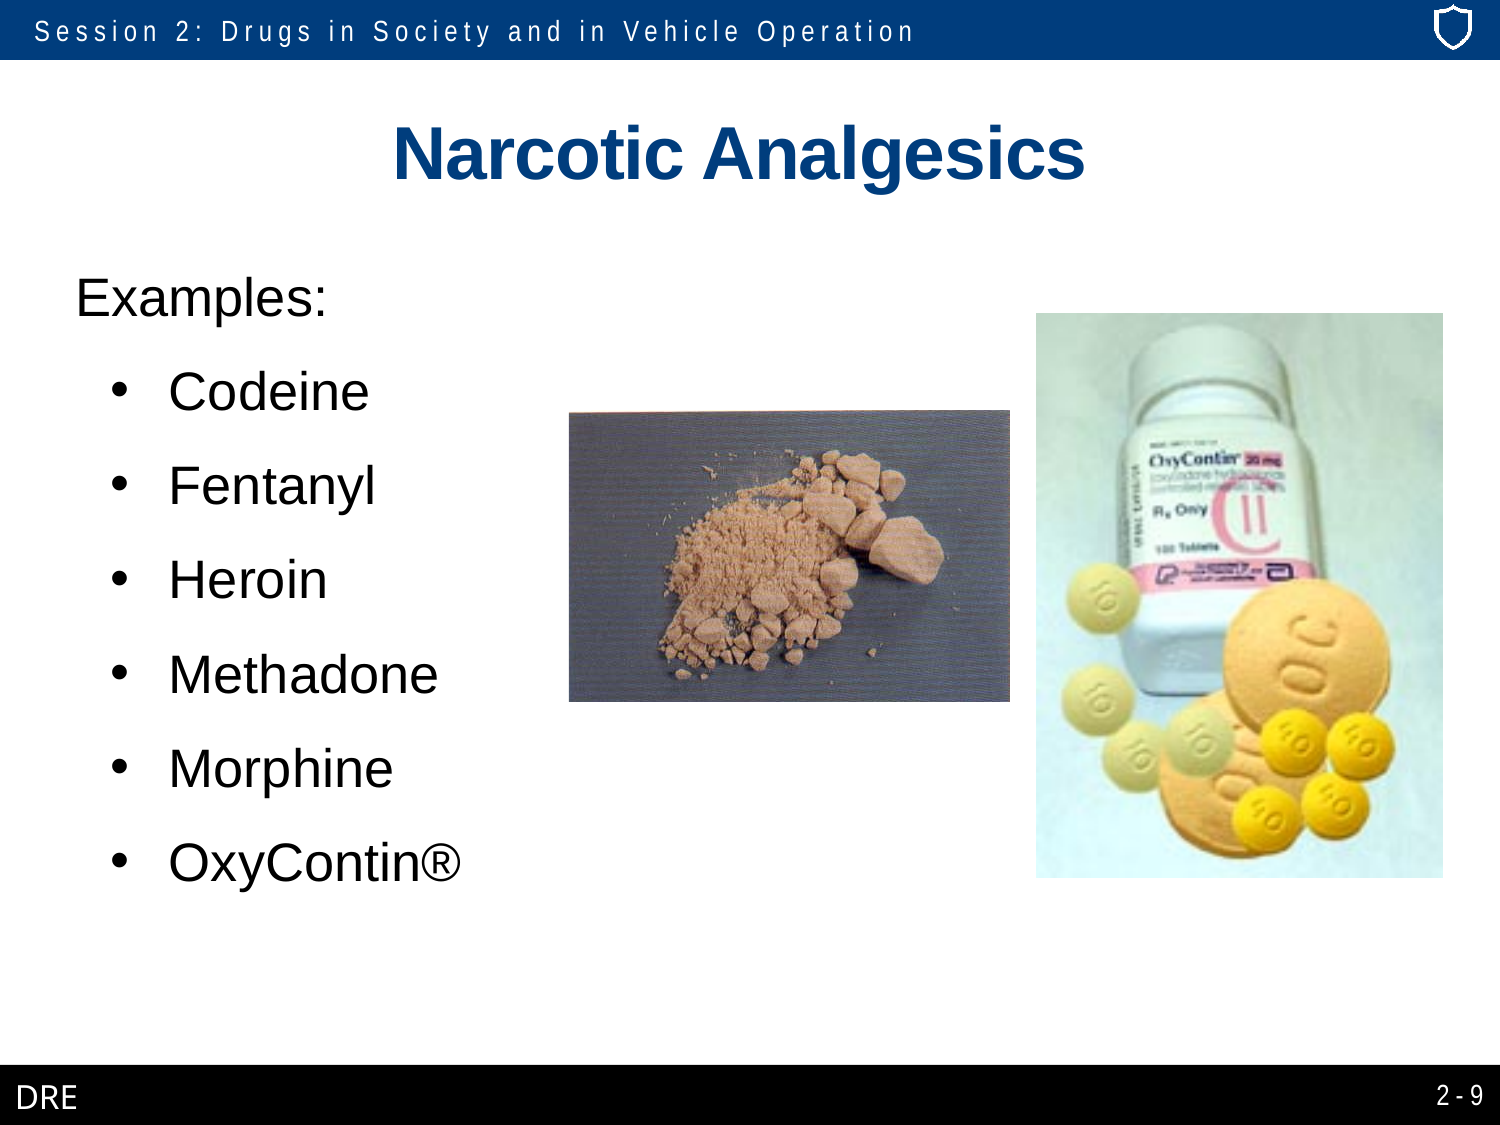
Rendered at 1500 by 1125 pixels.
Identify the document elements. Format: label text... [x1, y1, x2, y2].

slide_number 2-9 [1218, 1063, 1499, 1124]
picture [1035, 313, 1444, 878]
title Narcotic Analgesics [75, 75, 1425, 225]
picture [568, 409, 1011, 702]
picture [1434, 4, 1472, 50]
list Examples: Codeine Fentanyl Heroin Methadone Morphine OxyContin® [75, 254, 1425, 1005]
